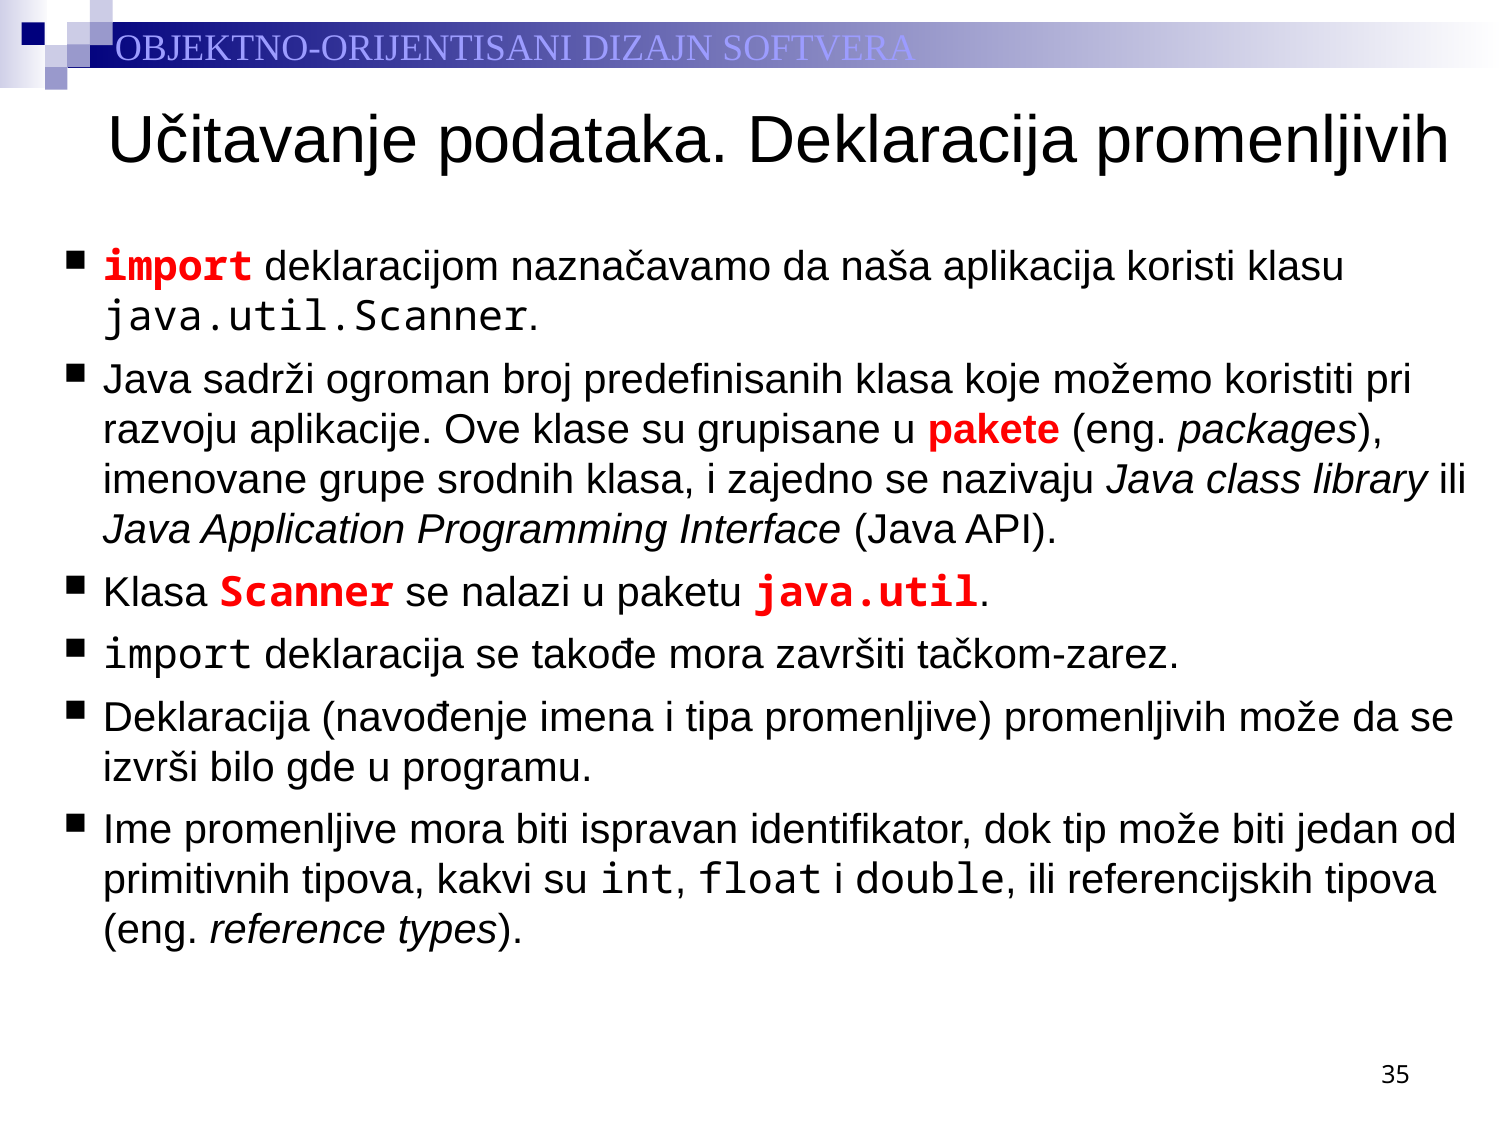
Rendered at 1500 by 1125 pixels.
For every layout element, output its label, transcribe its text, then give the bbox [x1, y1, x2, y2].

title Učitavanje podataka. Deklaracija promenljivih [92, 75, 1471, 197]
text_box import deklaracijom naznačavamo da naša aplikacija koristi klasu java.util.Scanner. Java sadrži ogroman broj predefinisanih klasa koje možemo koristiti pri razvoju aplikacije. Ove klase su grupisane u pakete (eng. packages), imenovane grupe srodnih klasa, i zajedno se nazivaju Java class library ili Java Application Programming Interface (Java API). Klasa Scanner se nalazi u paketu java.util. import deklaracija se takođe mora završiti tačkom-zarez. Deklaracija (navođenje imena i tipa promenljive) promenljivih može da se izvrši bilo gde u programu. Ime promenljive mora biti ispravan identifikator, dok tip može biti jedan od primitivnih tipova, kakvi su int, float i double, ili referencijskih tipova (eng. reference types). [48, 231, 1484, 977]
slide_number 35 [1074, 1024, 1426, 1101]
